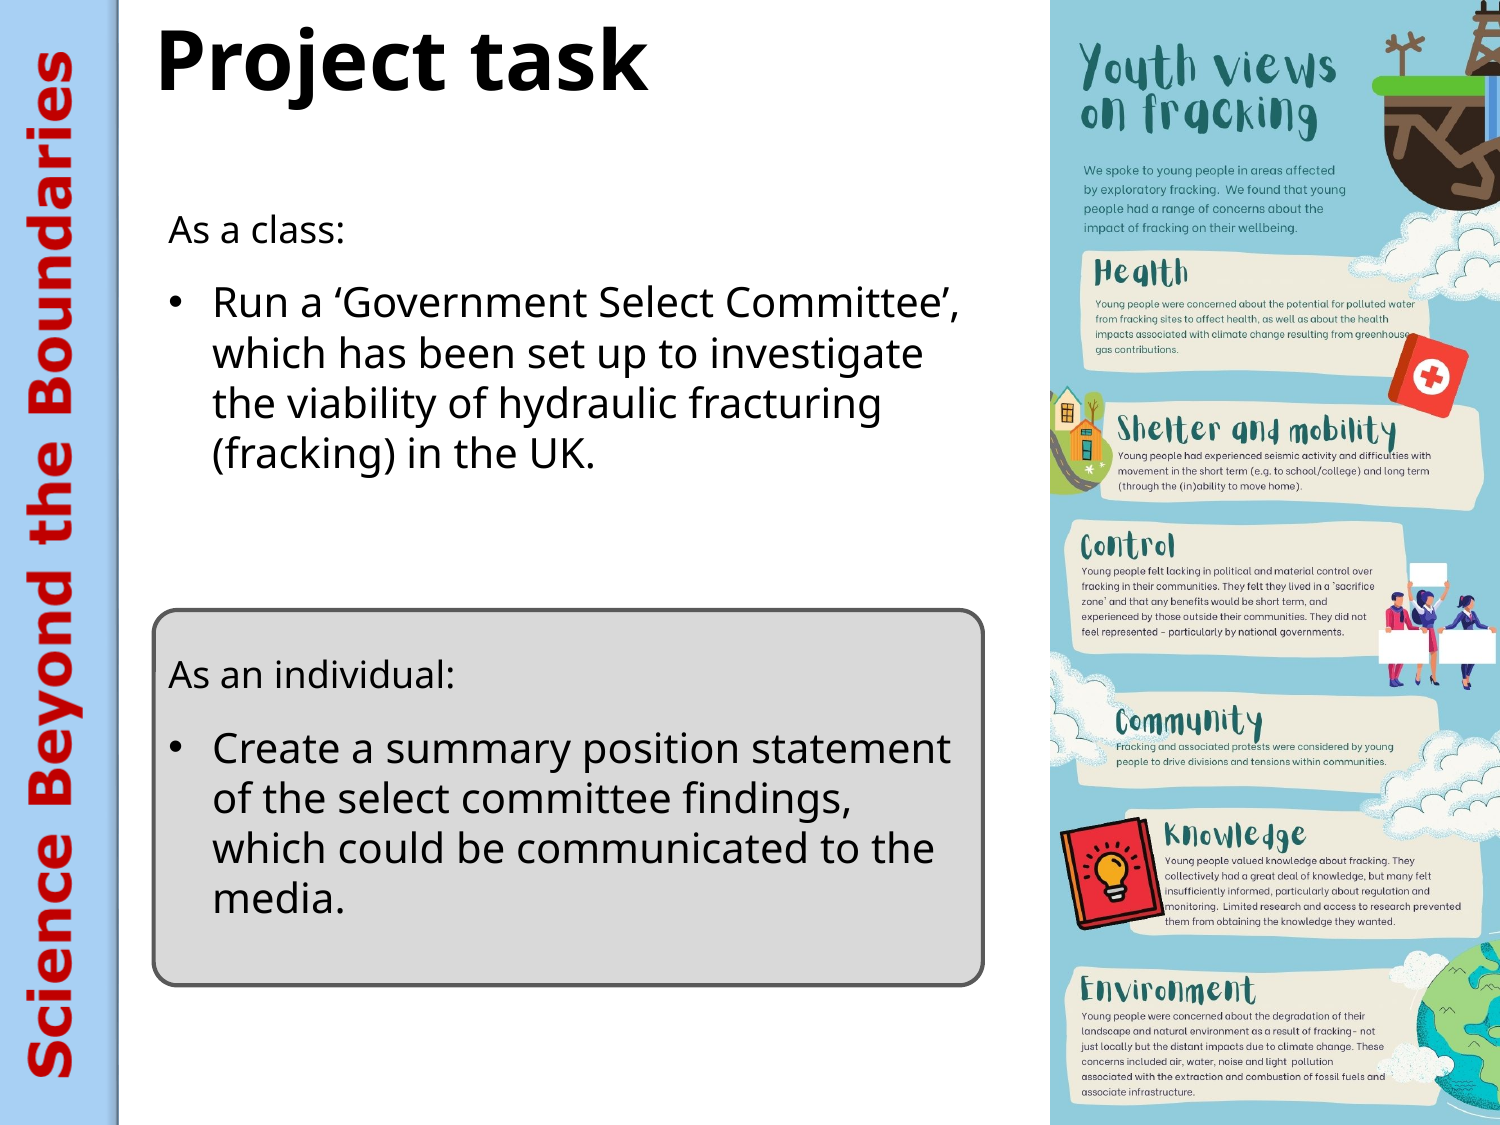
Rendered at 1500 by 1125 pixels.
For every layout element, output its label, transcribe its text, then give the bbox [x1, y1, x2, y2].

picture [1050, 0, 1500, 1125]
text_box Project task [139, 0, 1050, 115]
text_box As a class: Run a ‘Government Select Committee’, which has been set up to investigate the viability of hydraulic fracturing (fracking) in the UK. [153, 198, 983, 484]
picture [0, 0, 121, 1125]
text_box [153, 610, 983, 986]
